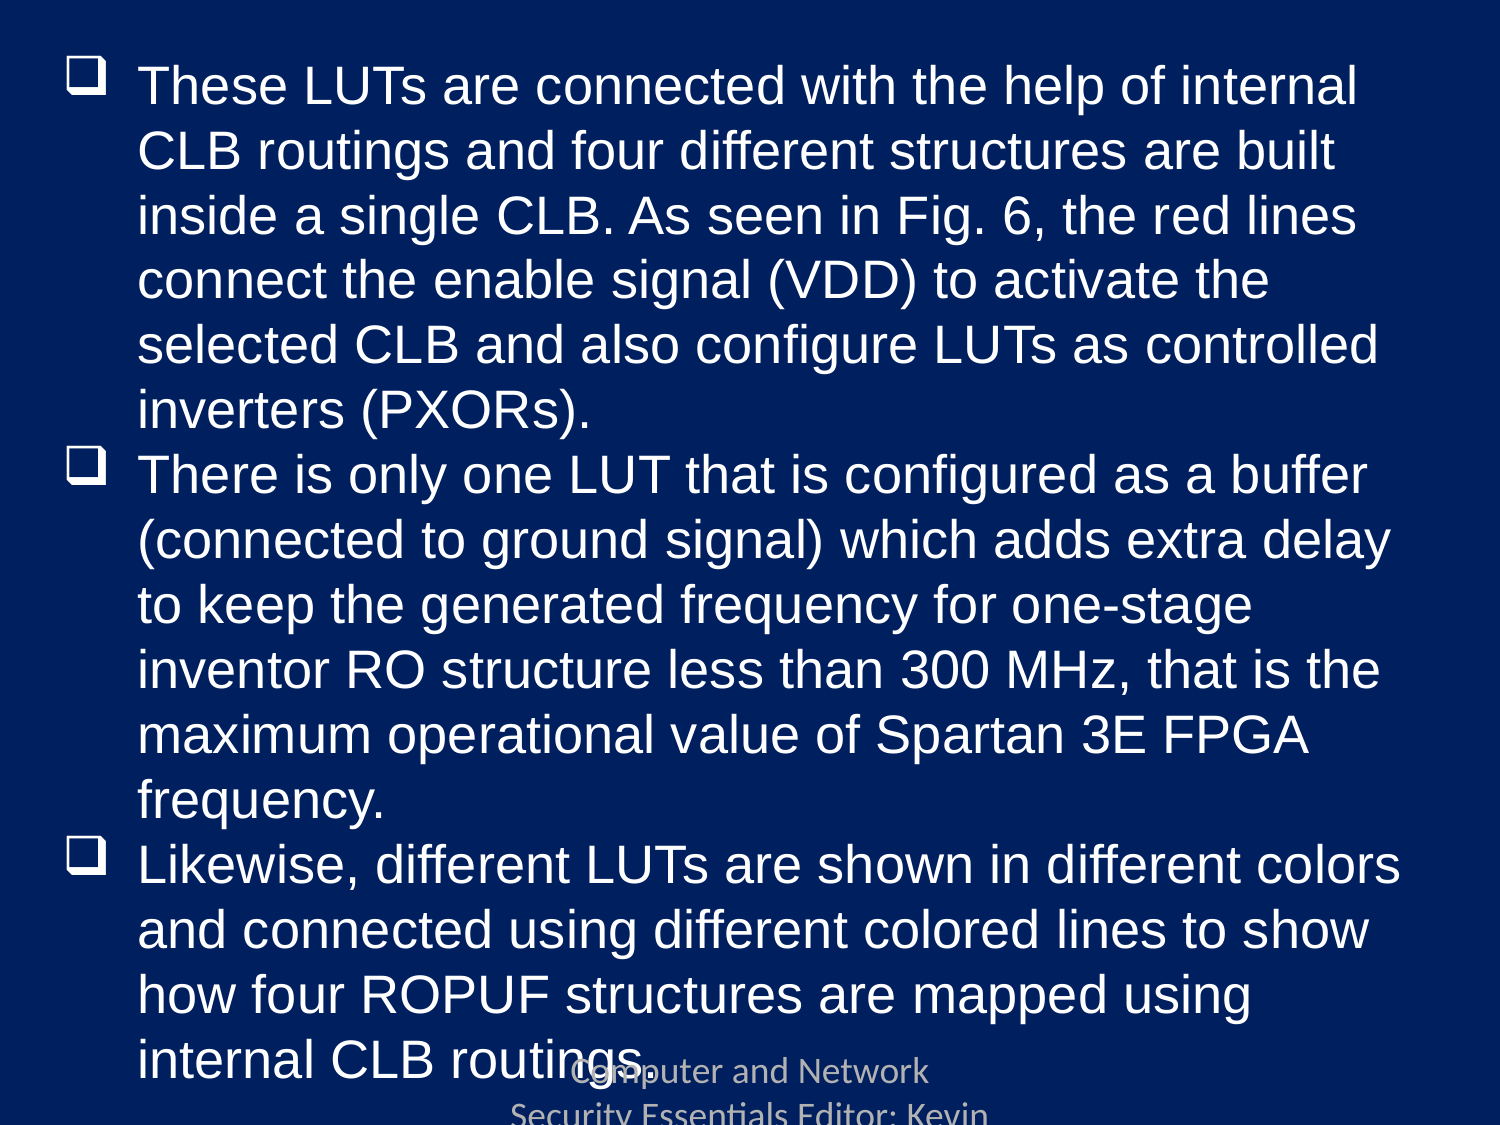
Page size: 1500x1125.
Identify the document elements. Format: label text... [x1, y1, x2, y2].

list These LUTs are connected with the help of internal CLB routings and four different structures are built inside a single CLB. As seen in Fig. 6, the red lines connect the enable signal (VDD) to activate the selected CLB and also configure LUTs as controlled inverters (PXORs). There is only one LUT that is configured as a buffer (connected to ground signal) which adds extra delay to keep the generated frequency for one-stage inventor RO structure less than 300 MHz, that is the maximum operational value of Spartan 3E FPGA frequency. Likewise, different LUTs are shown in different colors and connected using different colored lines to show how four ROPUF structures are mapped using internal CLB routings. [62, 50, 1437, 1101]
footer Computer and Network Security Essentials Editor: Kevin Daimi Associate Editors: Guillermo Francia, Levent Ertaul, Luis H. Encinas, Eman El-Sheikh Published by Springer [510, 1046, 990, 1103]
